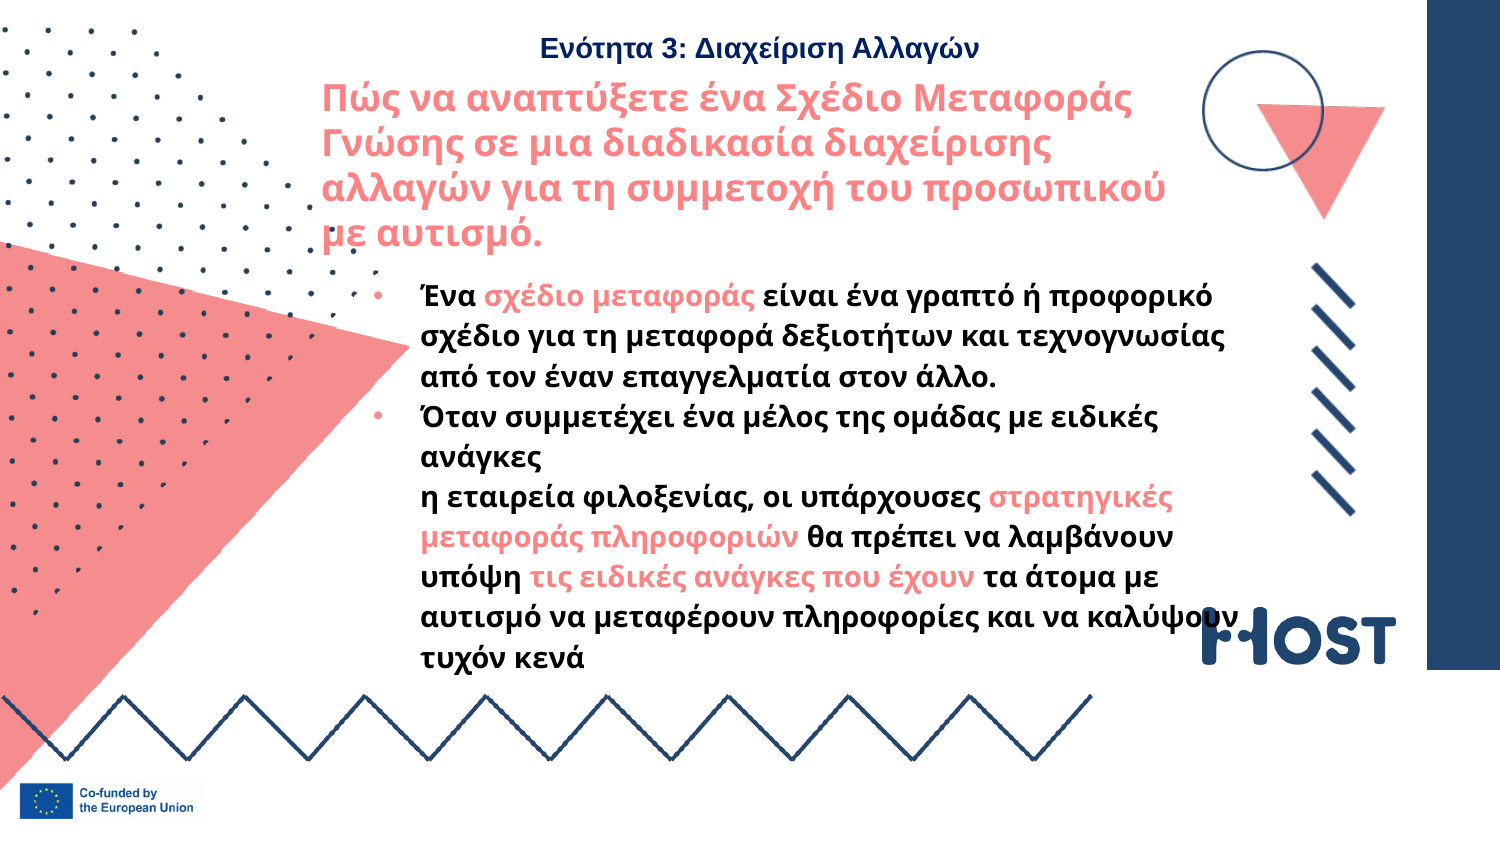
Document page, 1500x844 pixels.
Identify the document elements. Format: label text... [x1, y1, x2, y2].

picture [1310, 261, 1357, 519]
picture [0, 23, 1093, 844]
text_box Πώς να αναπτύξετε ένα Σχέδιο Μεταφοράς Γνώσης σε μια διαδικασία διαχείρισης αλλαγών για τη συμμετοχή του προσωπικού με αυτισμό. [306, 58, 1192, 173]
list Ένα σχέδιο μεταφοράς είναι ένα γραπτό ή προφορικό σχέδιο για τη μεταφορά δεξιοτήτων και τεχνογνωσίας από τον έναν επαγγελματία στον άλλο. Όταν συμμετέχει ένα μέλος της ομάδας με ειδικές ανάγκες η εταιρεία φιλοξενίας, οι υπάρχουσες στρατηγικές μεταφοράς πληροφοριών θα πρέπει να λαμβάνουν υπόψη τις ειδικές ανάγκες που έχουν τα άτομα με αυτισμό να μεταφέρουν πληροφορίες και να καλύψουν τυχόν κενά [358, 249, 1285, 643]
picture [1202, 607, 1396, 665]
picture [1427, 0, 1500, 670]
text_box Ενότητα 3: Διαχείριση Αλλαγών [525, 10, 996, 58]
picture [1202, 50, 1385, 220]
